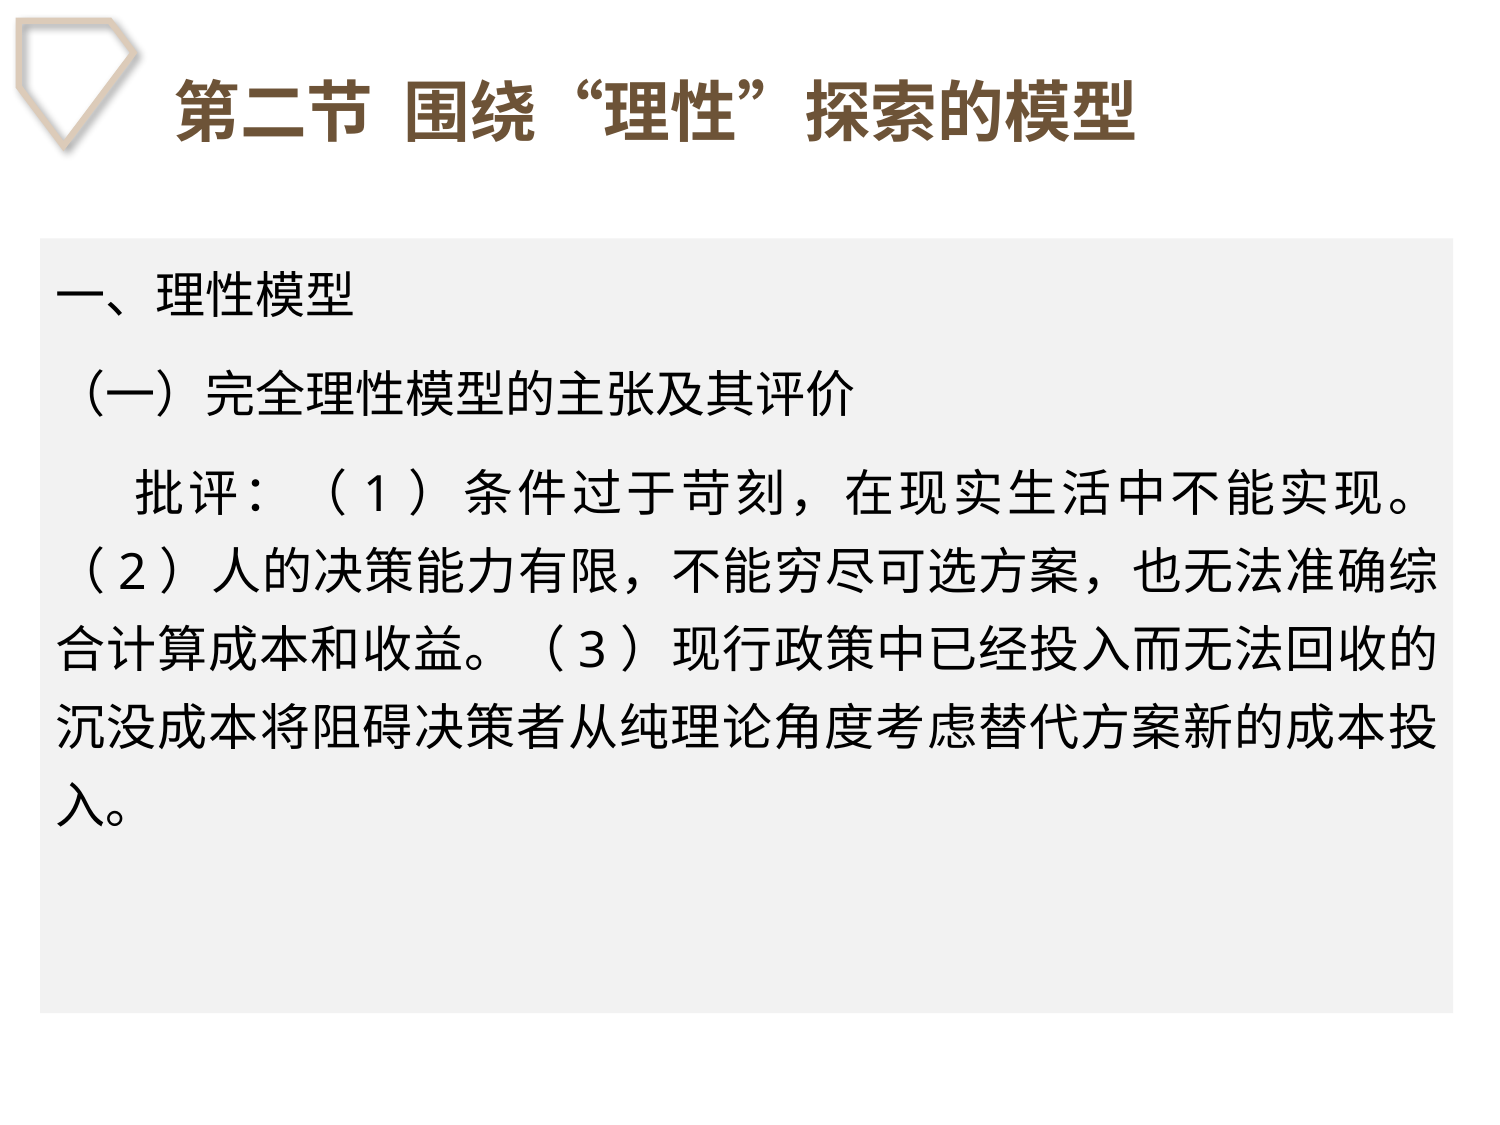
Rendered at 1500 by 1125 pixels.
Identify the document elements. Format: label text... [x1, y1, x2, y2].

list 一、理性模型 （一）完全理性模型的主张及其评价 批评：（1）条件过于苛刻，在现实生活中不能实现。（2）人的决策能力有限，不能穷尽可选方案，也无法准确综合计算成本和收益。（3）现行政策中已经投入而无法回收的沉没成本将阻碍决策者从纯理论角度考虑替代方案新的成本投入。 [40, 238, 1454, 1014]
title 第二节 围绕“理性”探索的模型 [158, 0, 1456, 159]
